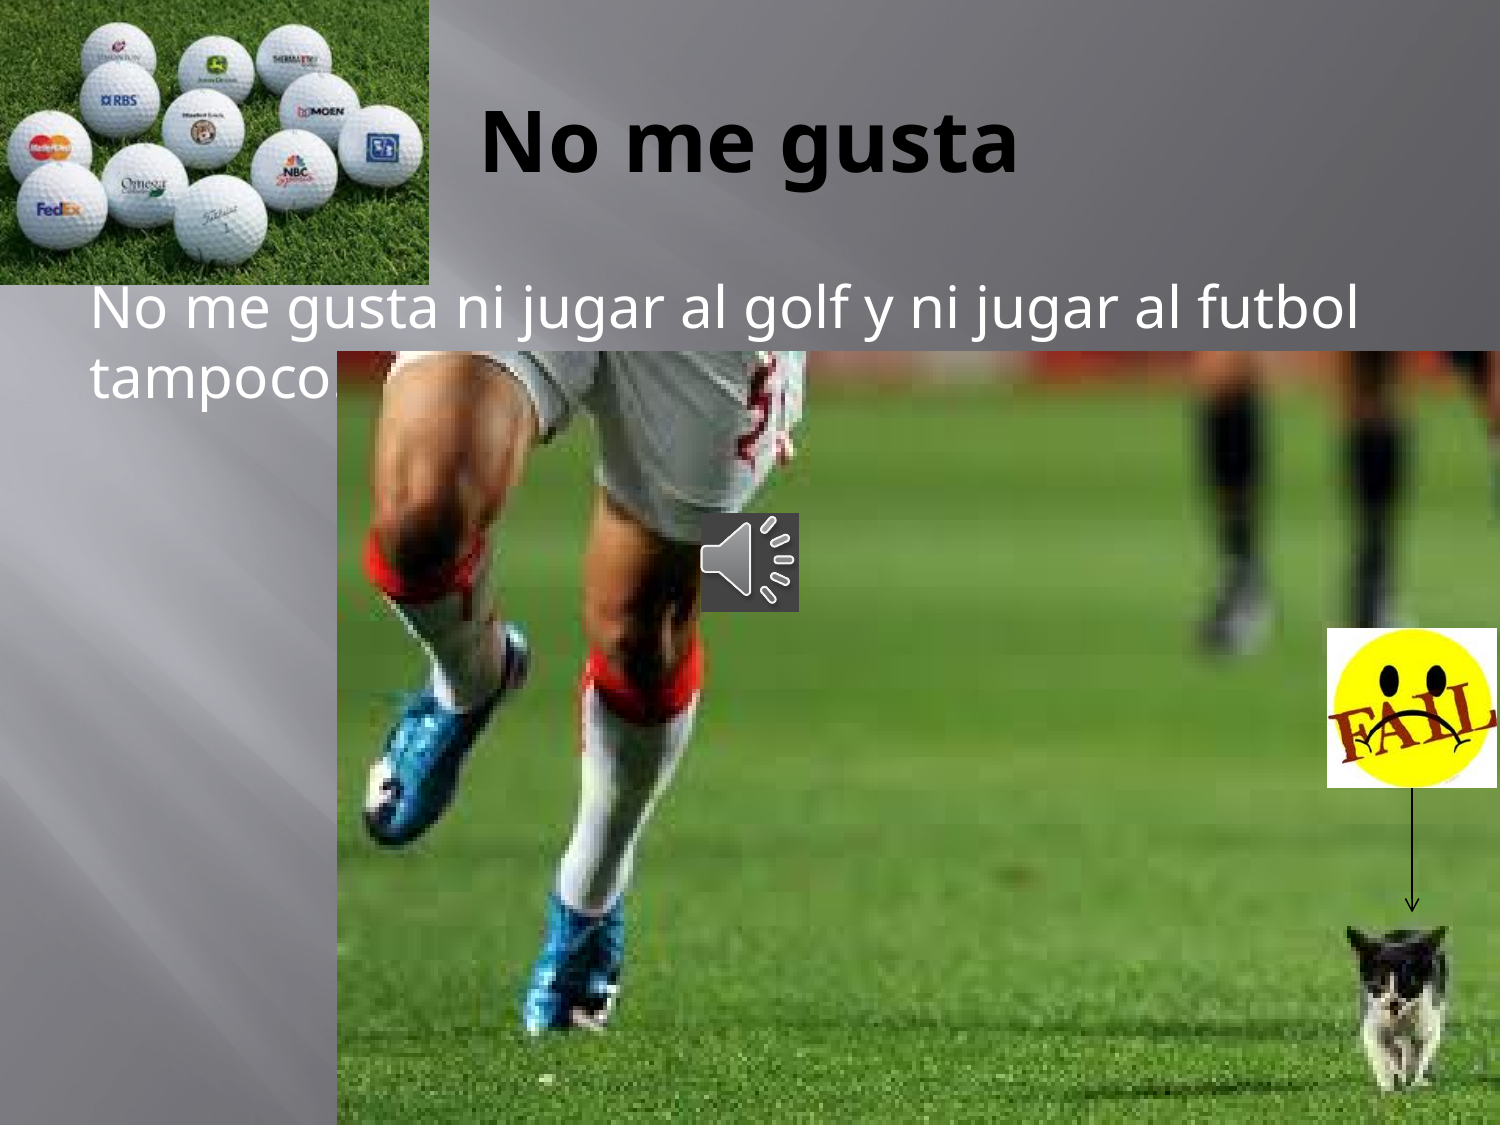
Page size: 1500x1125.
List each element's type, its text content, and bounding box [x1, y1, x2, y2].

list No me gusta ni jugar al golf y ni jugar al futbol tampoco. [75, 262, 1425, 1035]
title No me gusta [471, 45, 1425, 233]
picture [337, 351, 1500, 1125]
picture [0, 0, 429, 285]
